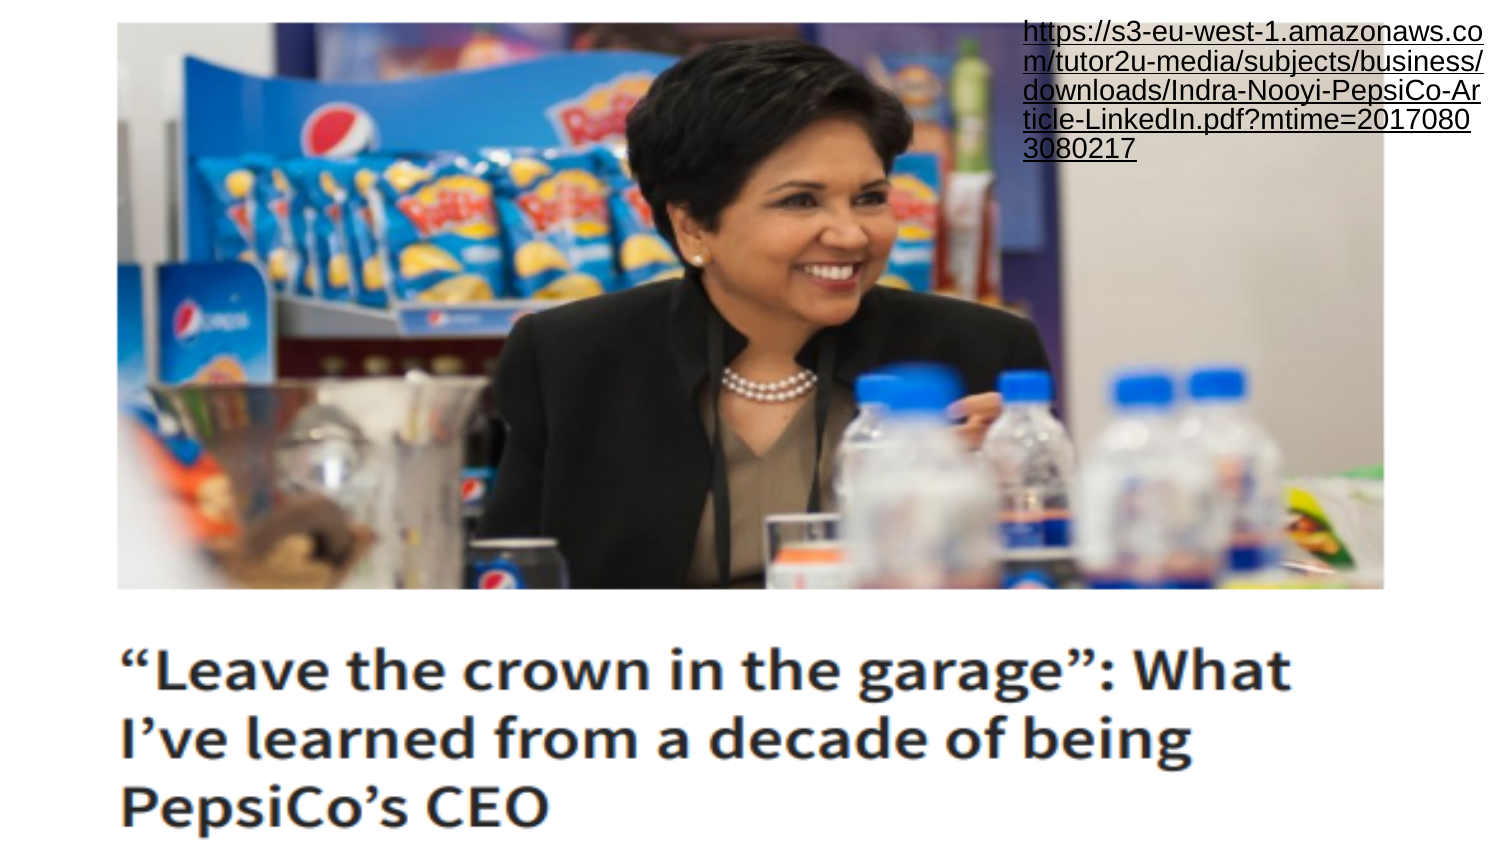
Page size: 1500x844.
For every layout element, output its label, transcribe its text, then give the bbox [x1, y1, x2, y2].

picture [102, 0, 1431, 844]
text_box https://s3-eu-west-1.amazonaws.com/tutor2u-media/subjects/business/downloads/Indra-Nooyi-PepsiCo-Article-LinkedIn.pdf?mtime=20170803080217 [1432, 0, 1500, 98]
